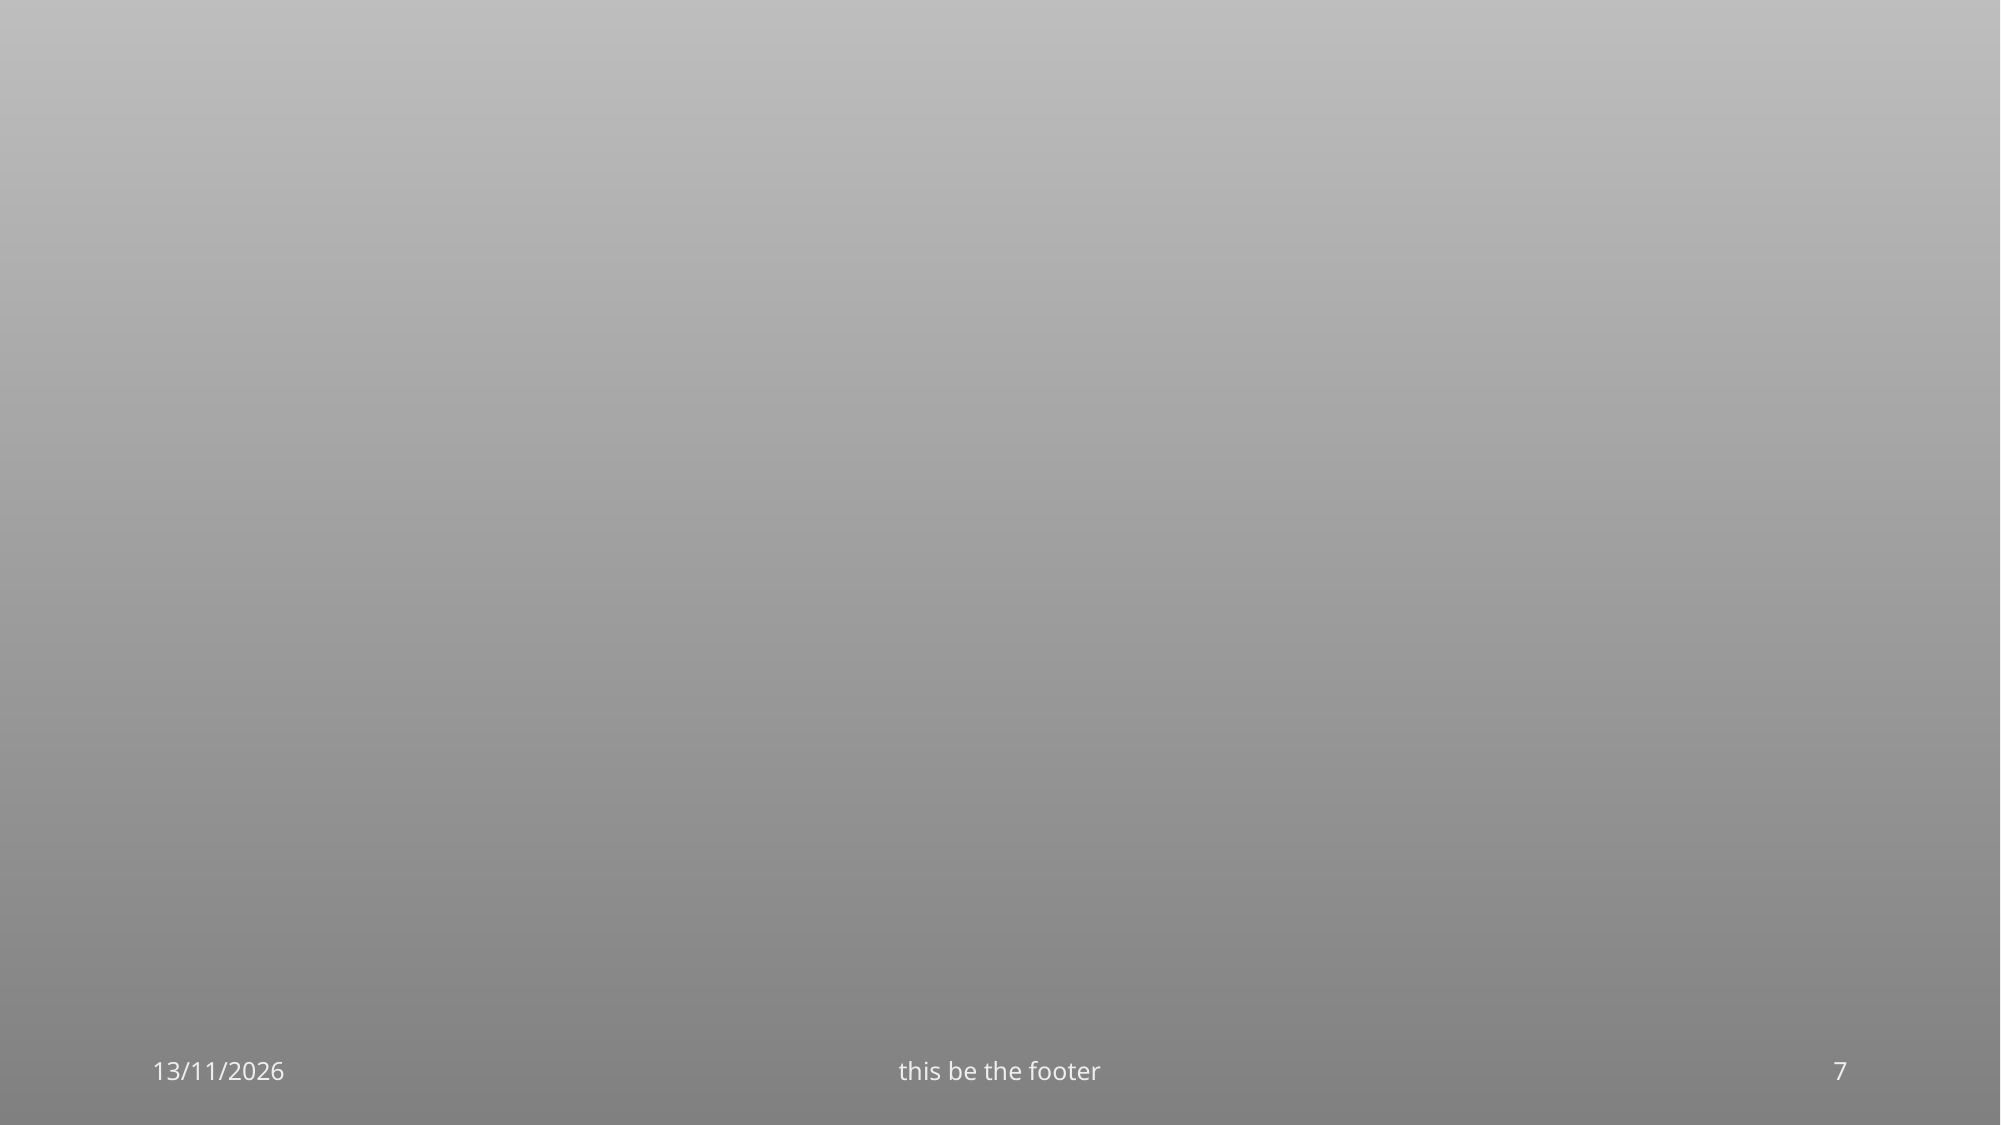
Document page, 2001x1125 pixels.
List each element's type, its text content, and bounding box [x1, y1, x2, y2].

picture [0, 0, 2001, 1125]
footer this be the footer [662, 1042, 1338, 1103]
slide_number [137, 1042, 588, 1103]
slide_number ‹#› [1412, 1042, 1863, 1103]
